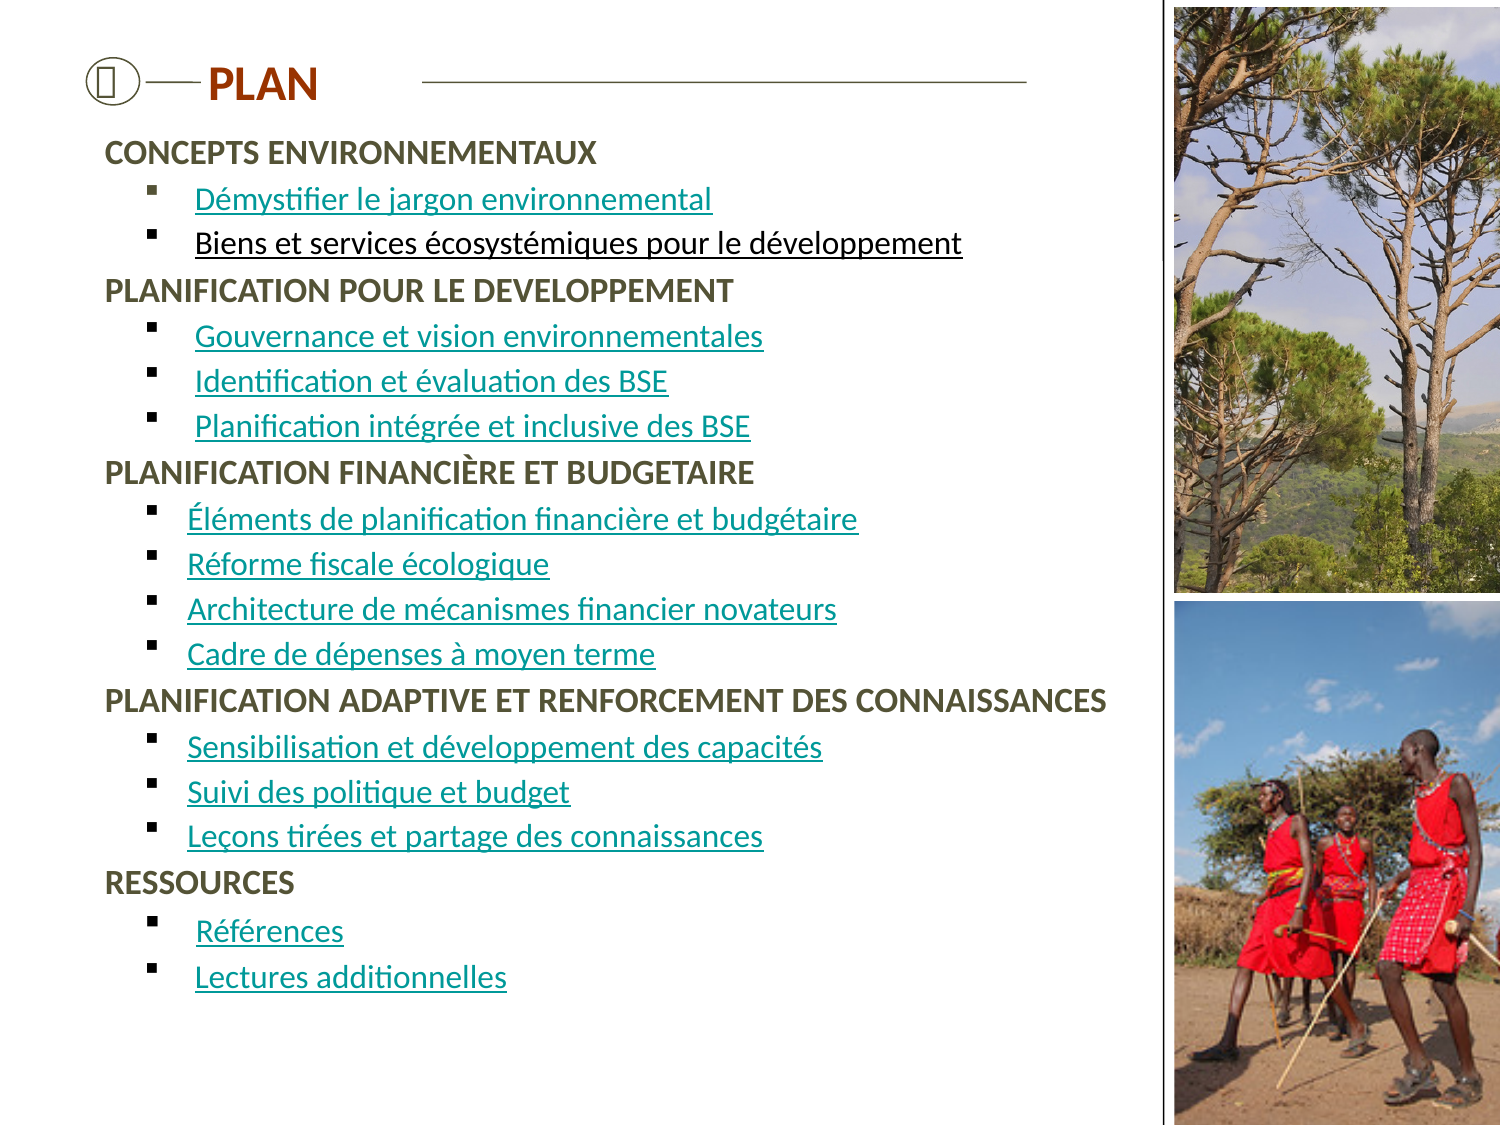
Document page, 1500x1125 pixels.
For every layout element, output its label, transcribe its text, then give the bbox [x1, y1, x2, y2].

picture [1173, 7, 1500, 593]
text_box PLAN [202, 44, 421, 116]
text_box CONCEPTS ENVIRONNEMENTAUX Démystifier le jargon environnemental Biens et services écosystémiques pour le développement PLANIFICATION POUR LE DEVELOPPEMENT Gouvernance et vision environnementales Identification et évaluation des BSE Planification intégrée et inclusive des BSE PLANIFICATION FINANCIÈRE ET BUDGETAIRE Éléments de planification financière et budgétaire Réforme fiscale écologique Architecture de mécanismes financier novateurs Cadre de dépenses à moyen terme PLANIFICATION ADAPTIVE ET RENFORCEMENT DES CONNAISSANCES Sensibilisation et développement des capacités Suivi des politique et budget Leçons tirées et partage des connaissances RESSOURCES Références Lectures additionnelles [90, 132, 1148, 1016]
text_box  [86, 48, 147, 120]
picture [1174, 601, 1500, 1125]
